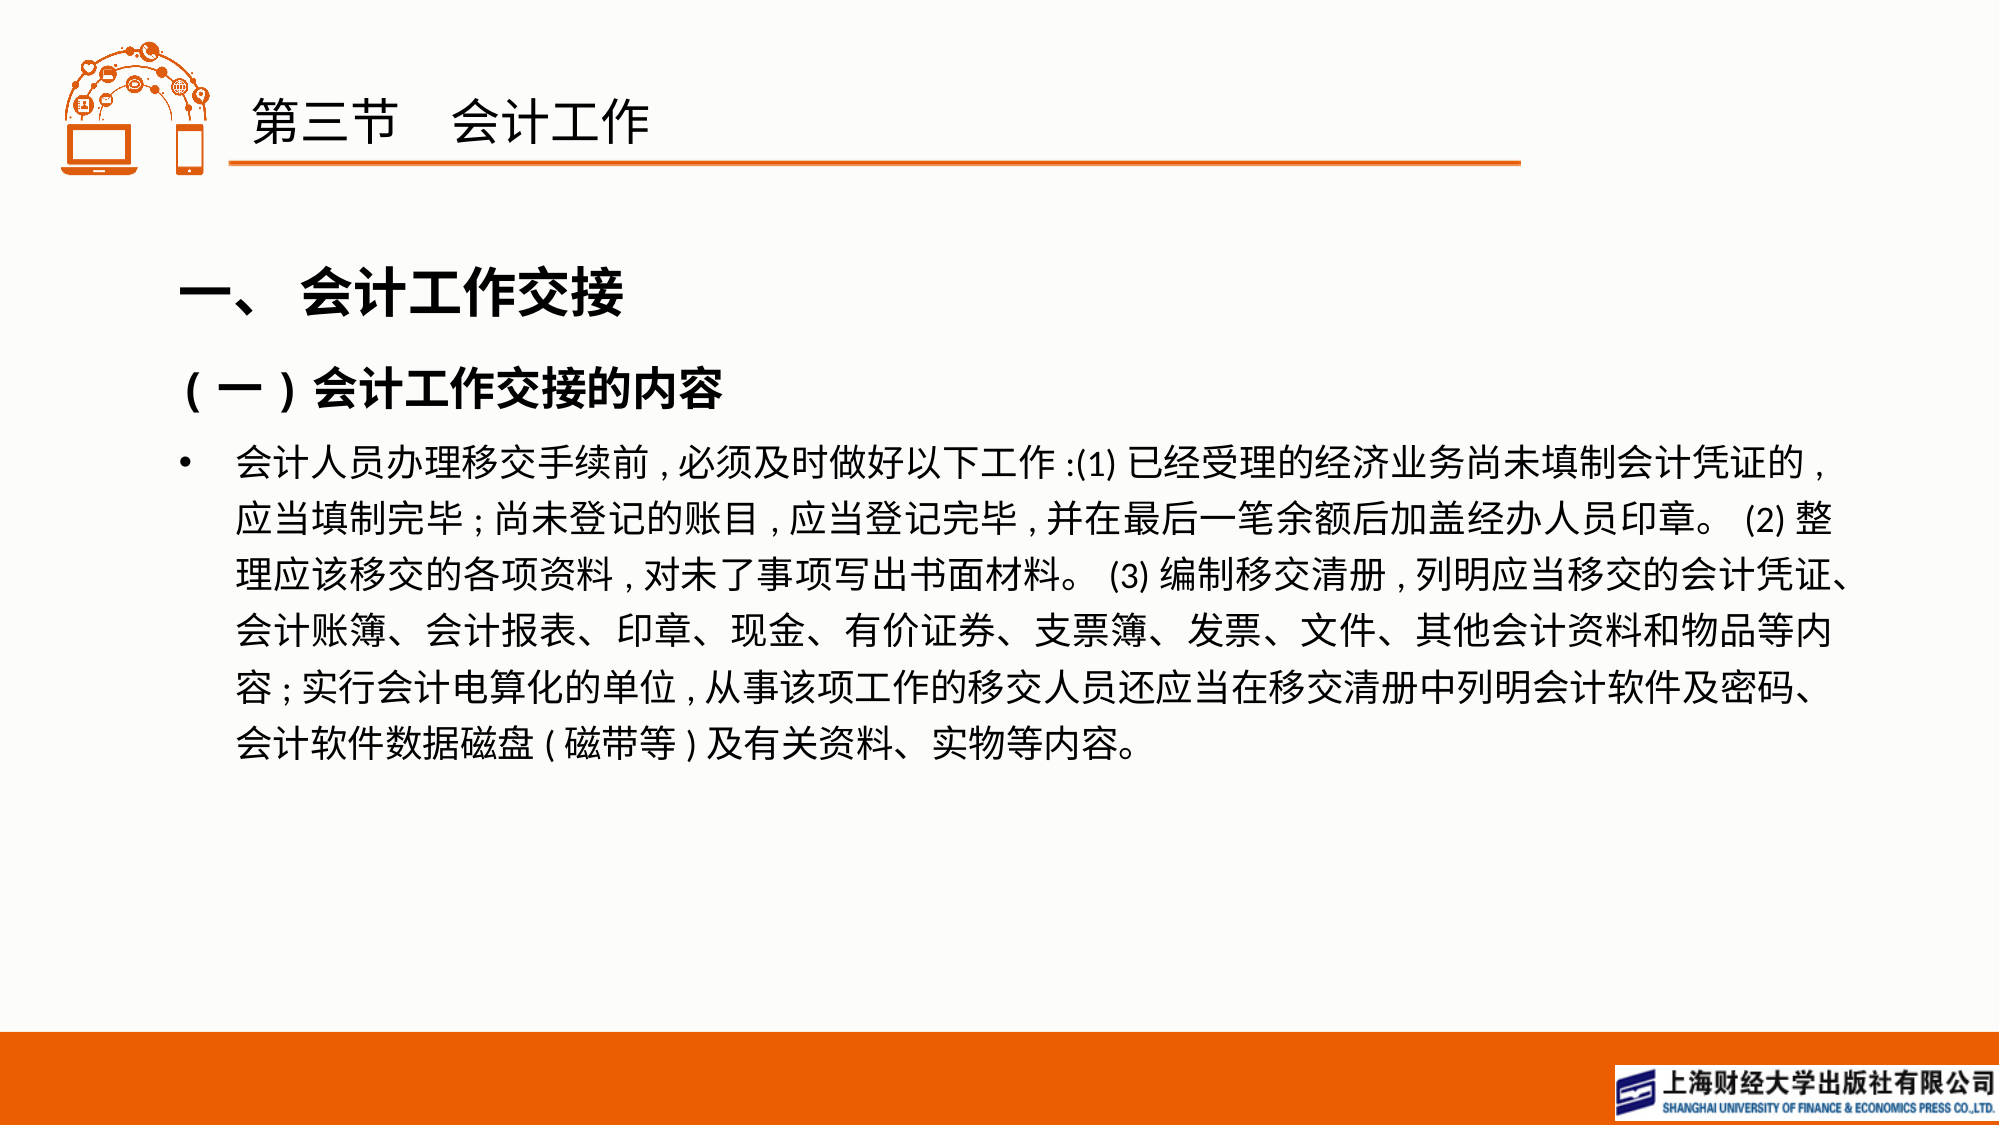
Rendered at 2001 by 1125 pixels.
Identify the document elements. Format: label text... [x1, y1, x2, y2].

picture [0, 0, 2000, 1125]
list 一、 会计工作交接 (一)会计工作交接的内容 会计人员办理移交手续前,必须及时做好以下工作:(1)已经受理的经济业务尚未填制会计凭证的,应当填制完毕;尚未登记的账目,应当登记完毕,并在最后一笔余额后加盖经办人员印章。(2)整理应该移交的各项资料,对未了事项写出书面材料。(3)编制移交清册,列明应当移交的会计凭证、会计账簿、会计报表、印章、现金、有价证券、支票簿、发票、文件、其他会计资料和物品等内容;实行会计电算化的单位,从事该项工作的移交人员还应当在移交清册中列明会计软件及密码、会计软件数据磁盘(磁带等)及有关资料、实物等内容。 [163, 227, 1849, 1049]
title 第三节 会计工作 [235, 82, 1605, 189]
